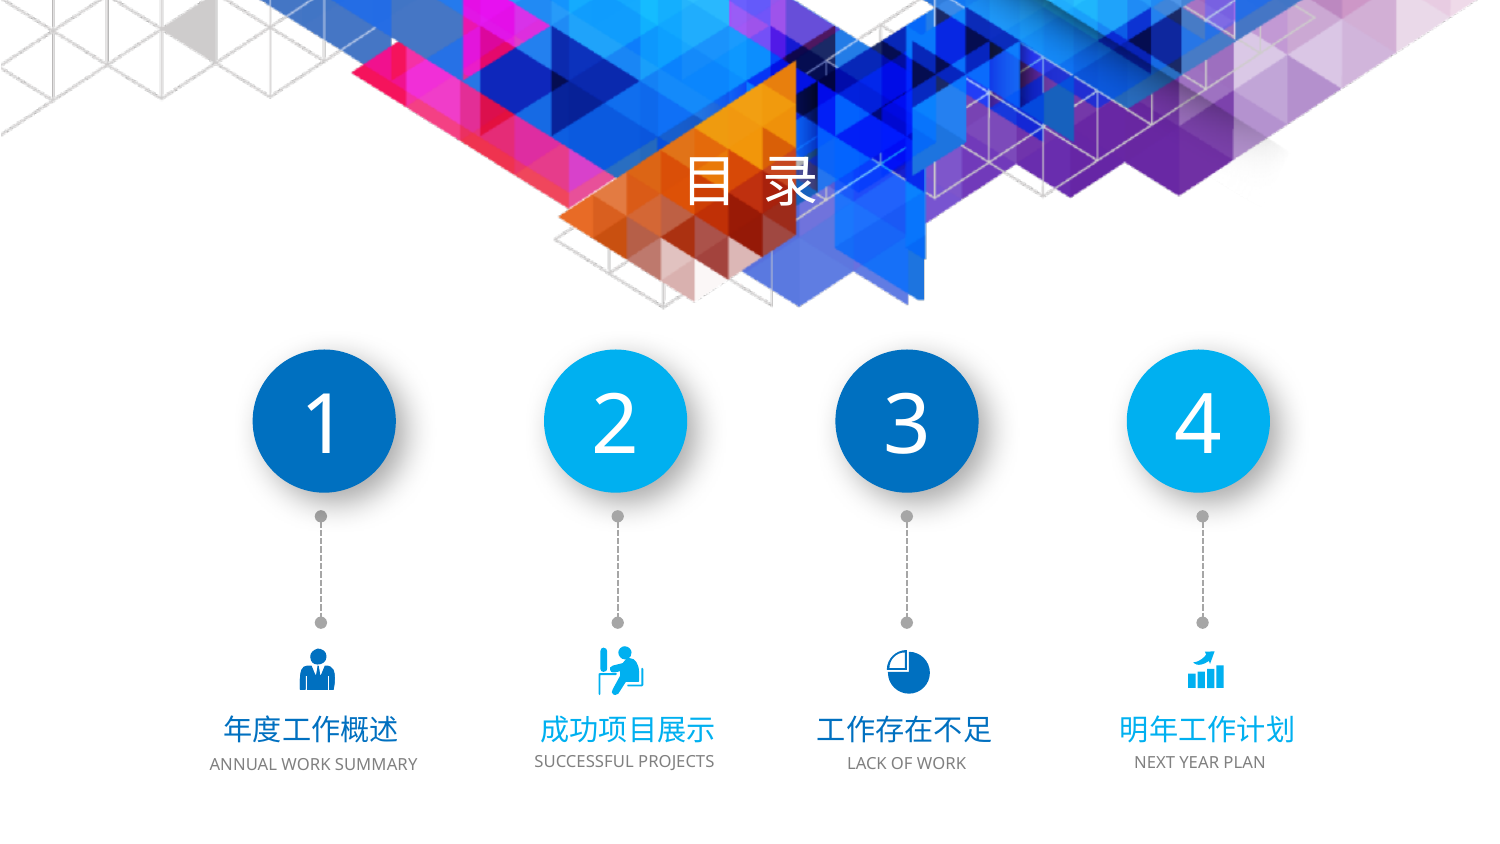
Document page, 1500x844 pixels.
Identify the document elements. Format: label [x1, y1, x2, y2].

text_box [1105, 516, 1319, 780]
text_box [802, 516, 1039, 790]
text_box [252, 349, 396, 493]
text_box [194, 516, 462, 782]
text_box [1126, 349, 1270, 493]
text_box [519, 516, 763, 790]
text_box [835, 349, 979, 493]
picture [2, 0, 1500, 844]
text_box [543, 349, 688, 493]
